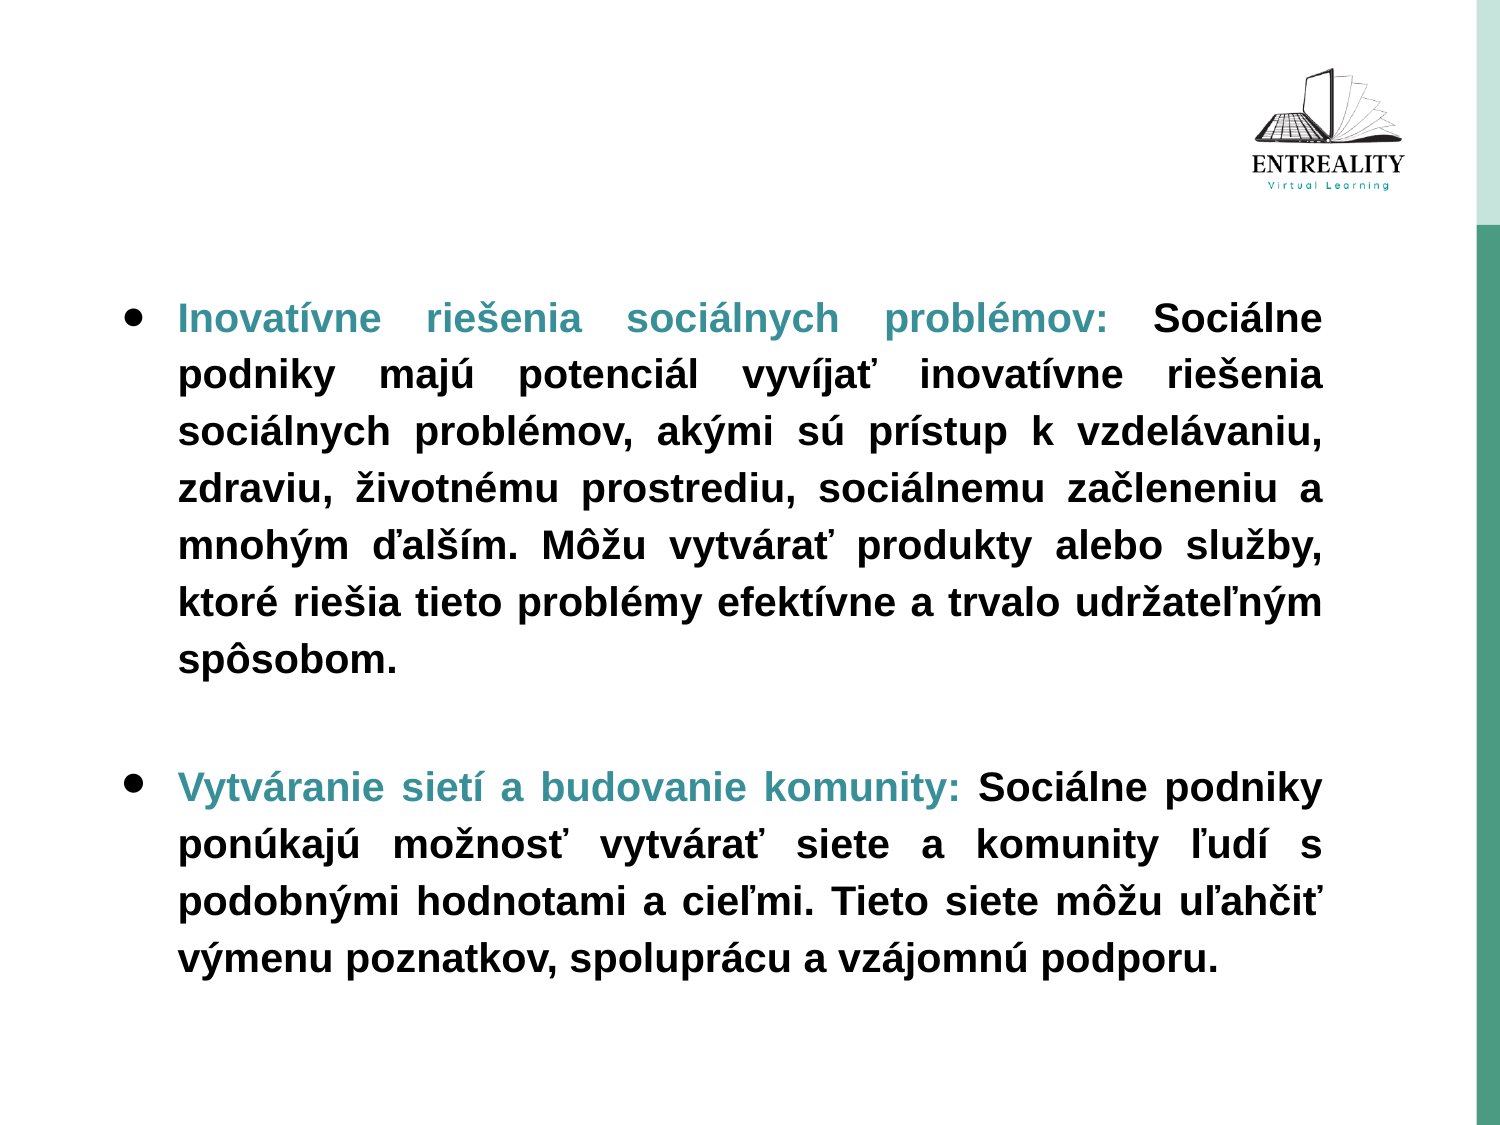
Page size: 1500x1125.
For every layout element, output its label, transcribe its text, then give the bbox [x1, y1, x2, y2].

list Inovatívne riešenia sociálnych problémov: Sociálne podniky majú potenciál vyvíjať inovatívne riešenia sociálnych problémov, akými sú prístup k vzdelávaniu, zdraviu, životnému prostrediu, sociálnemu začleneniu a mnohým ďalším. Môžu vytvárať produkty alebo služby, ktoré riešia tieto problémy efektívne a trvalo udržateľným spôsobom. Vytváranie sietí a budovanie komunity: Sociálne podniky ponúkajú možnosť vytvárať siete a komunity ľudí s podobnými hodnotami a cieľmi. Tieto siete môžu uľahčiť výmenu poznatkov, spoluprácu a vzájomnú podporu. [88, 275, 1339, 994]
picture [1198, 0, 1458, 259]
